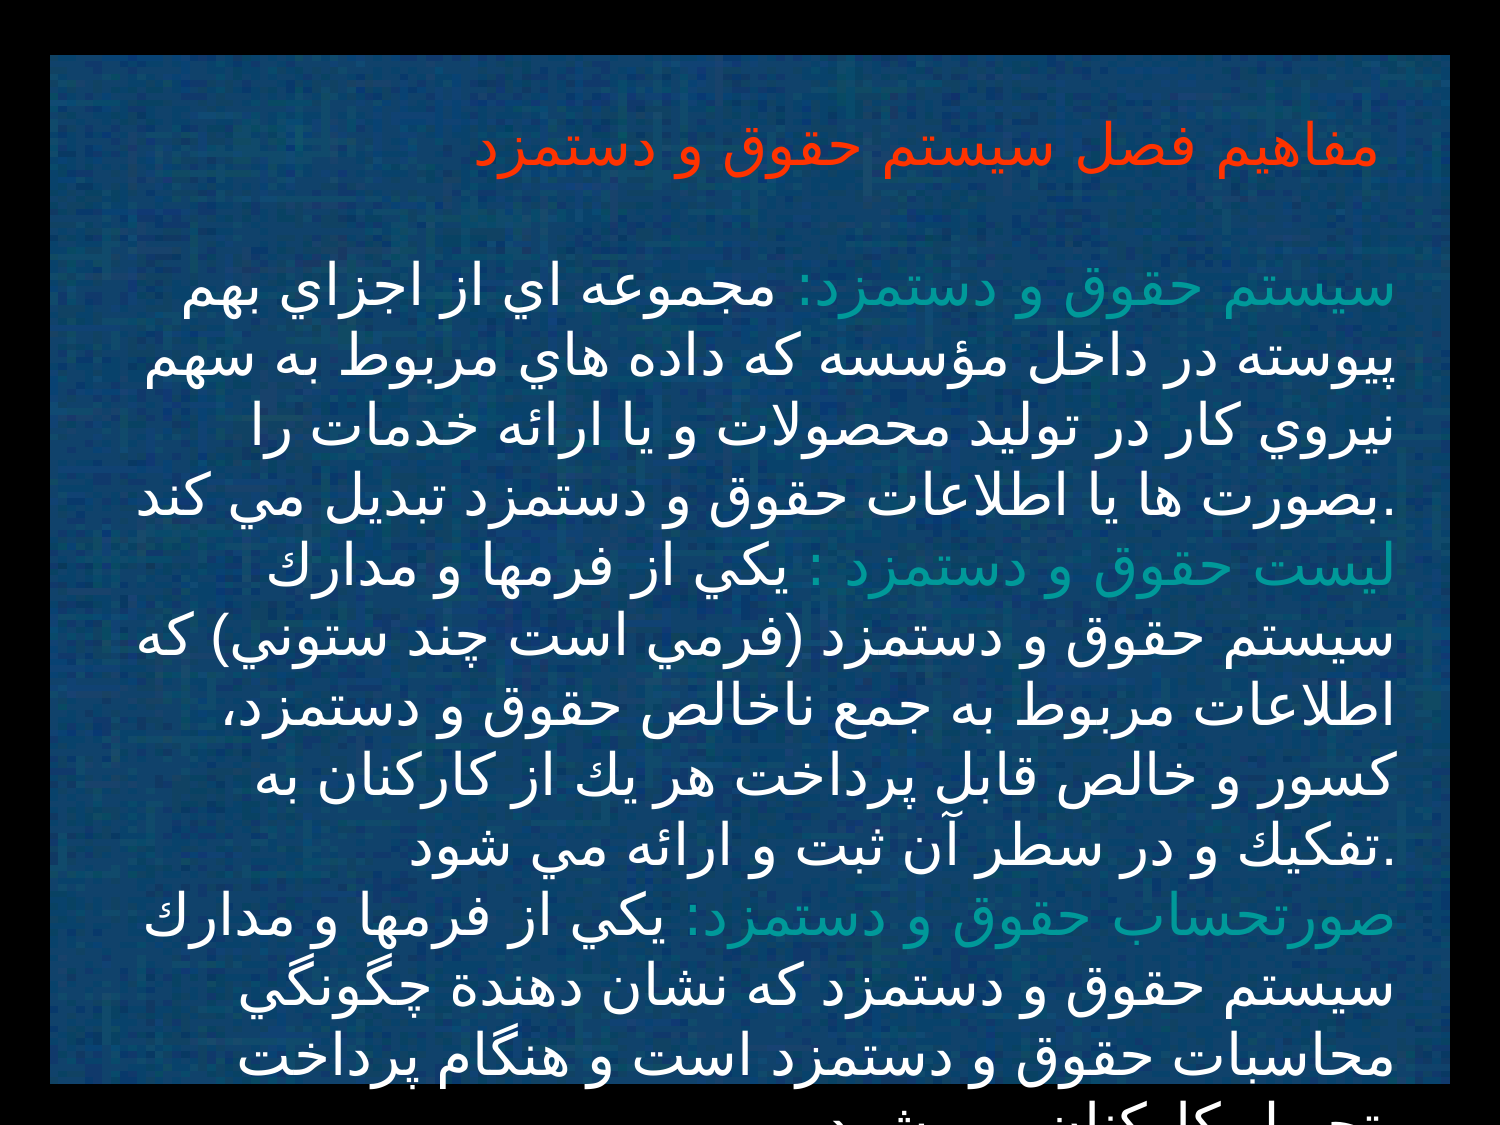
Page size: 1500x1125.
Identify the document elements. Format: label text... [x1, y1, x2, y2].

picture [49, 55, 1451, 1084]
text_box مفاهيم فصل سيستم حقوق و دستمزد سيستم حقوق و دستمزد: مجموعه اي از اجزاي بهم پيوسته در داخل مؤسسه كه داده هاي مربوط به سهم نيروي كار در توليد محصولات و يا ارائه خدمات را بصورت ها يا اطلاعات حقوق و دستمزد تبديل مي كند. ليست حقوق و دستمزد : يكي از فرمها و مدارك سيستم حقوق و دستمزد (فرمي است چند ستوني) كه اطلاعات مربوط به جمع ناخالص حقوق و دستمزد، كسور و خالص قابل پرداخت هر يك از كاركنان به تفكيك و در سطر آن ثبت و ارائه مي شود. صورتحساب حقوق و دستمزد: يكي از فرمها و مدارك سيستم حقوق و دستمزد كه نشان دهندة چگونگي محاسبات حقوق و دستمزد است و هنگام پرداخت تحويل كاركنان مي شود. [87, 1091, 1413, 1125]
